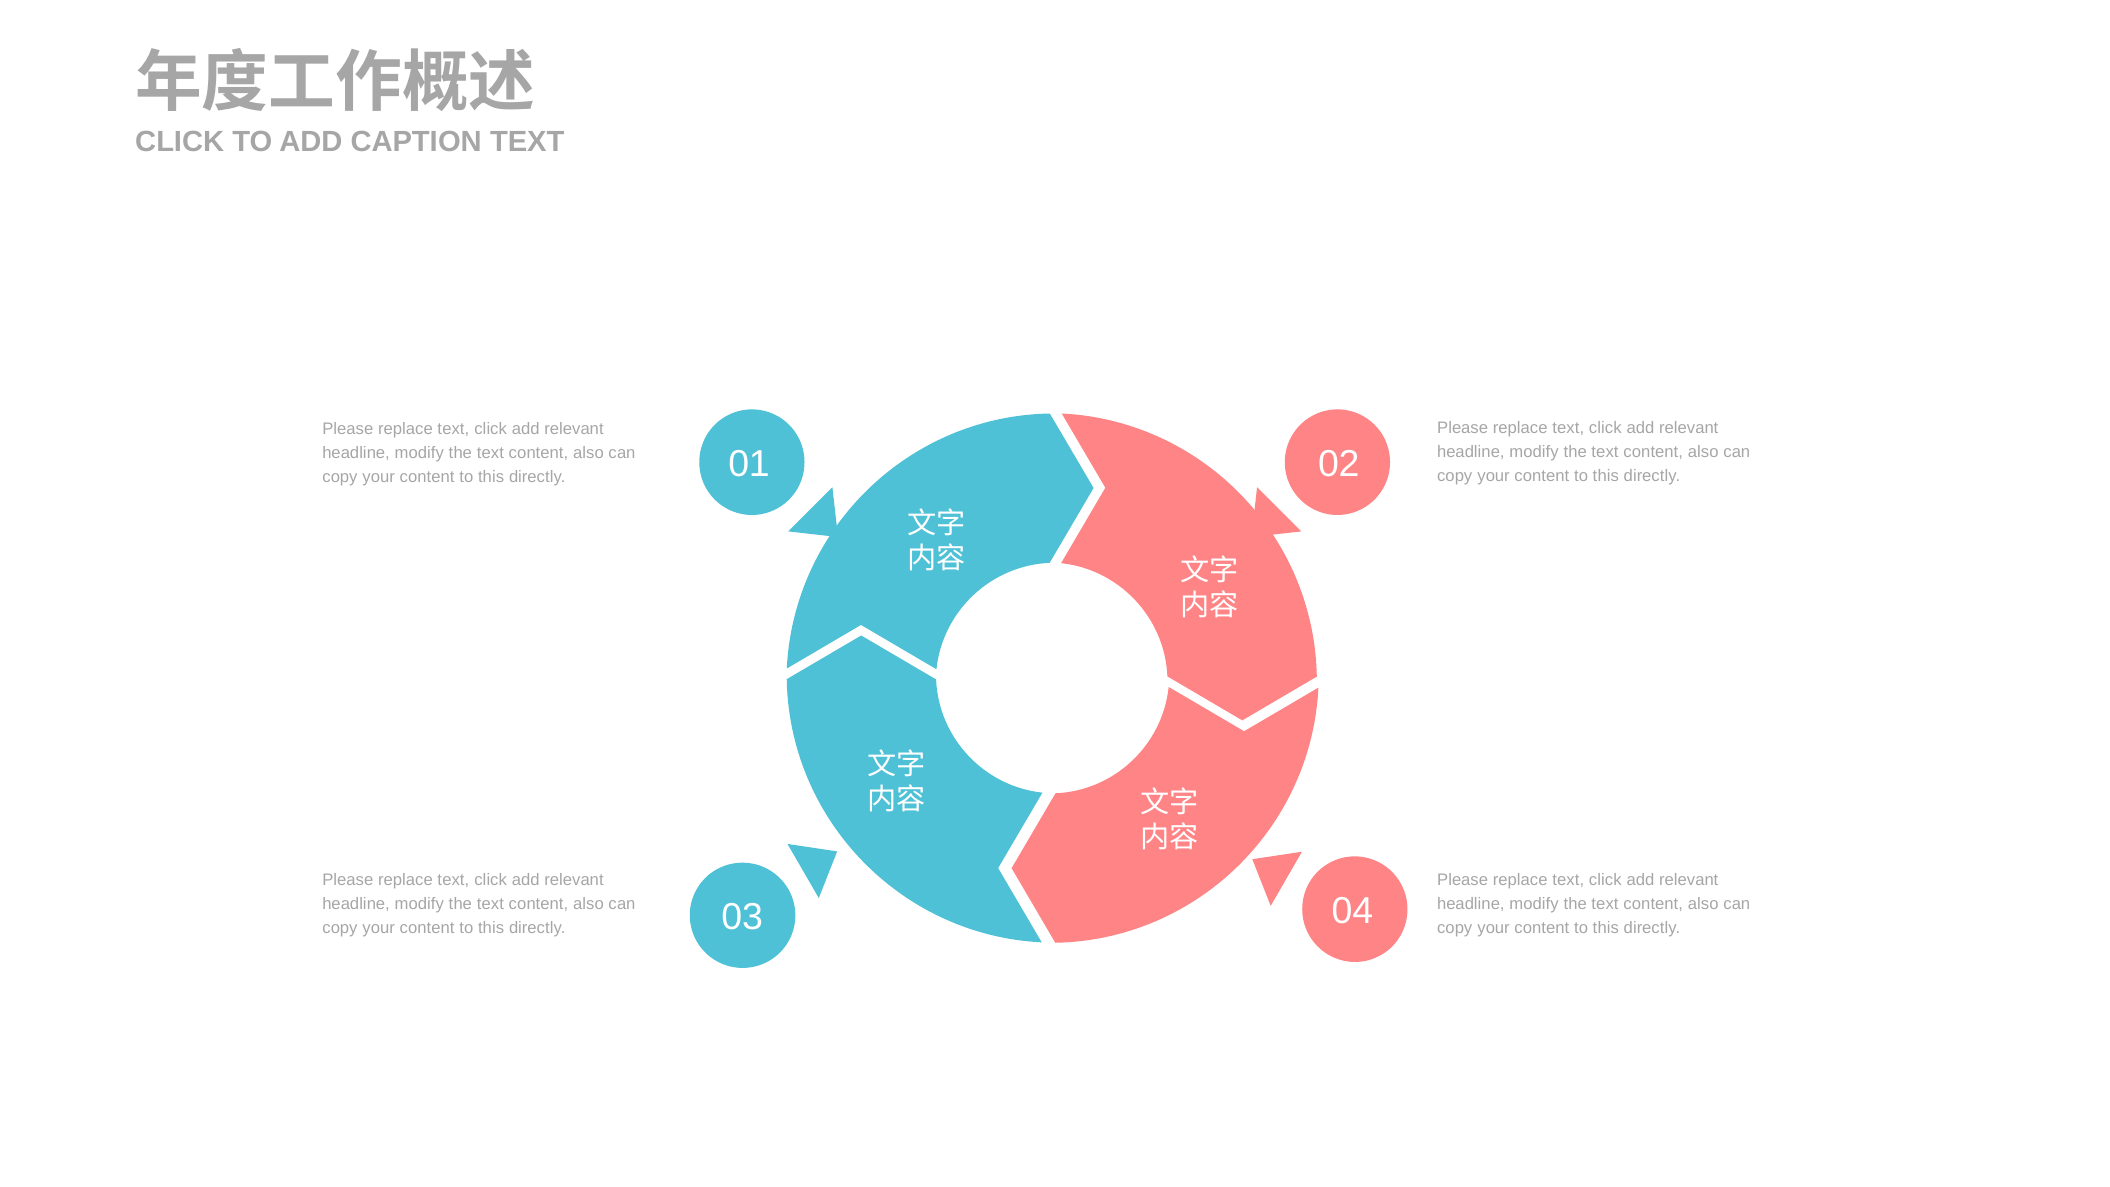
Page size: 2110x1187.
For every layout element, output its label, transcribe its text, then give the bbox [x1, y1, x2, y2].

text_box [1248, 835, 1405, 969]
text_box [1234, 409, 1391, 543]
text_box Please replace text, click add relevant headline, modify the text content, also can copy your content to this directly. [322, 414, 660, 486]
text_box 年度工作概述 [135, 38, 596, 119]
text_box Please replace text, click add relevant headline, modify the text content, also can copy your content to this directly. [322, 865, 660, 937]
text_box 文字内容 [855, 724, 939, 836]
text_box [786, 635, 1043, 943]
text_box Please replace text, click add relevant headline, modify the text content, also can copy your content to this directly. [1437, 865, 1782, 937]
text_box 文字内容 [1167, 530, 1252, 643]
text_box [786, 413, 1094, 670]
text_box Please replace text, click add relevant headline, modify the text content, also can copy your content to this directly. [1437, 413, 1782, 485]
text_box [699, 409, 856, 543]
text_box [1061, 413, 1317, 721]
text_box CLICK TO ADD CAPTION TEXT [135, 122, 596, 158]
text_box [1011, 686, 1319, 943]
text_box 文字内容 [1127, 762, 1212, 875]
text_box 文字内容 [895, 483, 979, 595]
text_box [684, 827, 841, 961]
